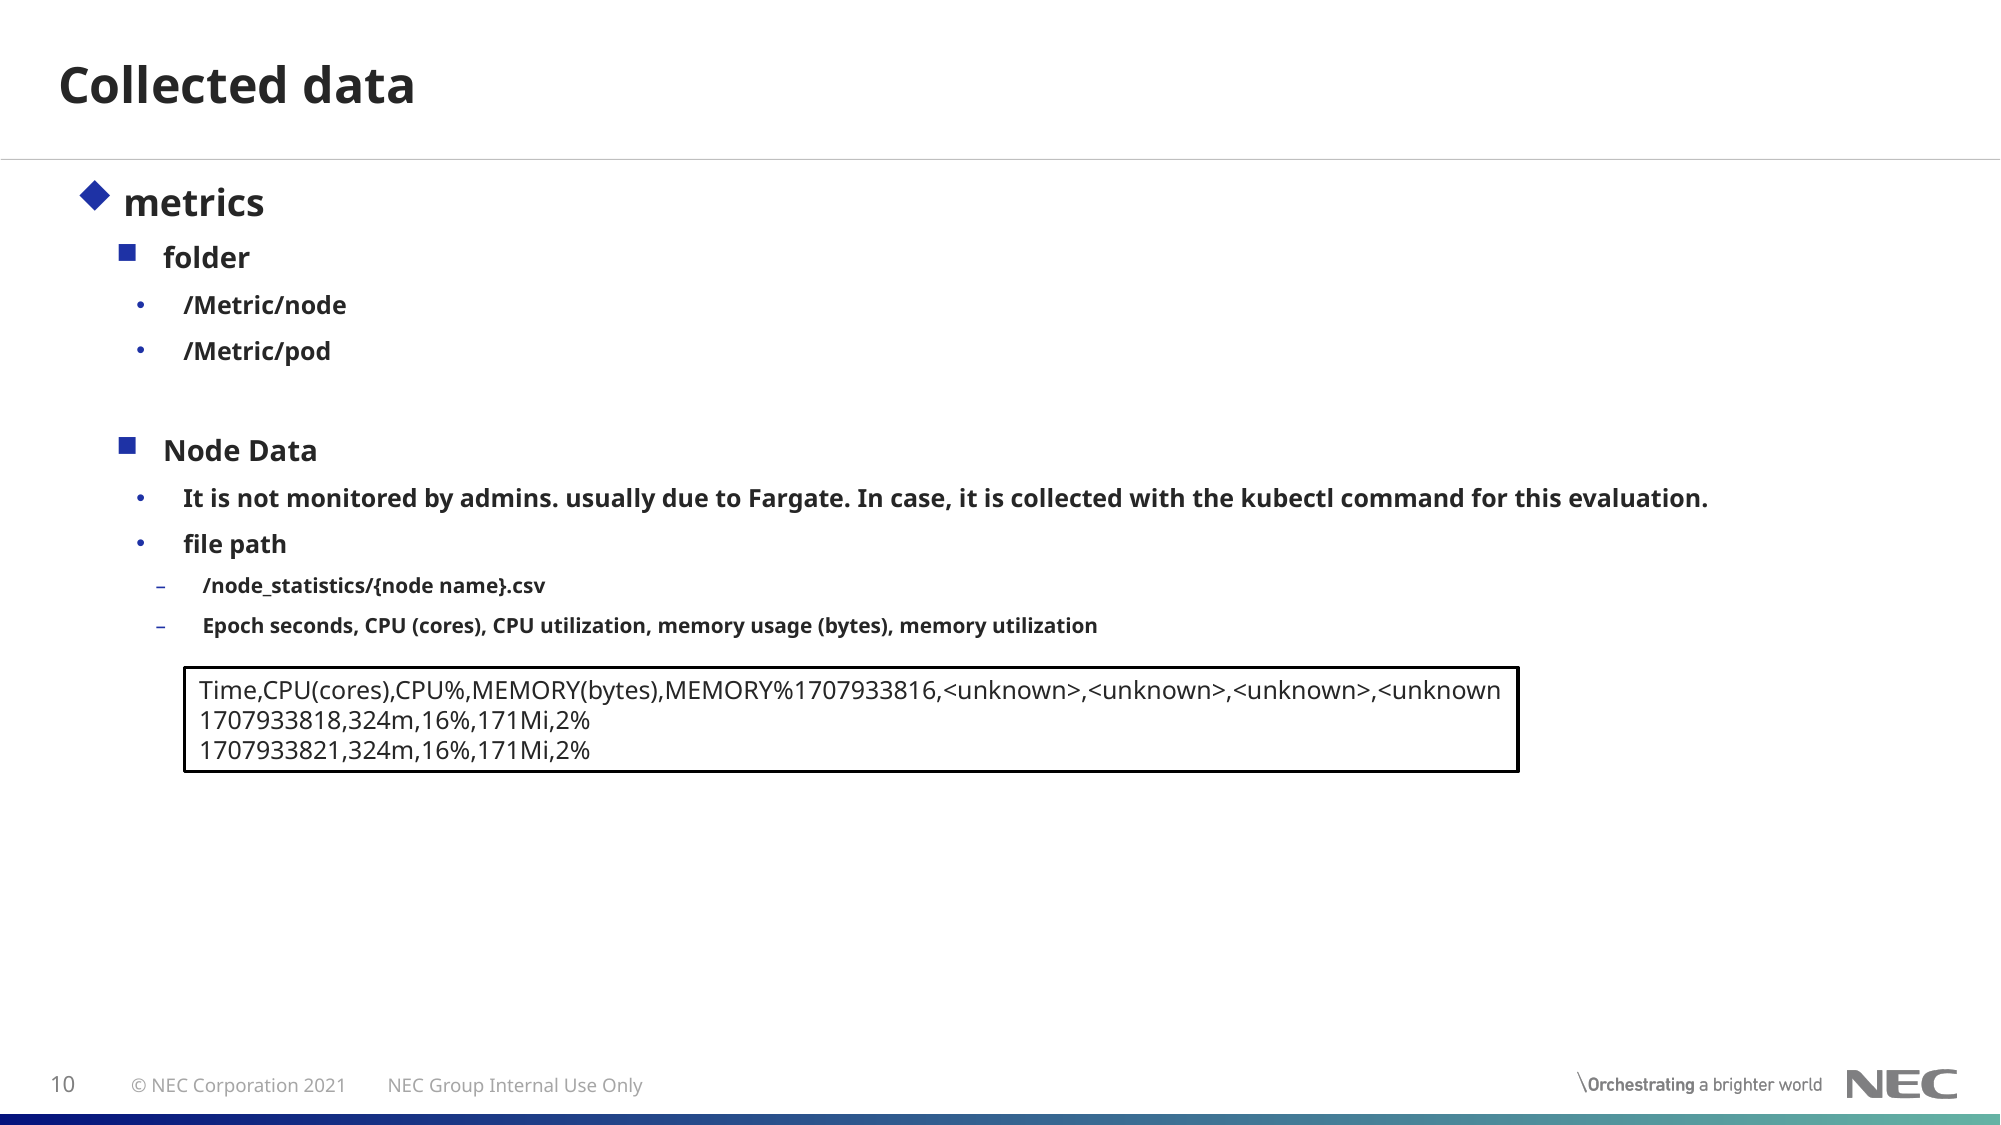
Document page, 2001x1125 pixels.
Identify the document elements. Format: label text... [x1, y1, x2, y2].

text_box Time,CPU(cores),CPU%,MEMORY(bytes),MEMORY%1707933816,<unknown>,<unknown>,<unknown>,<unknown 1707933818,324m,16%,171Mi,2% 1707933821,324m,16%,171Mi,2% [183, 666, 1520, 773]
text_box metrics folder /Metric/node /Metric/pod Node Data It is not monitored by admins. usually due to Fargate. In case, it is collected with the kubectl command for this evaluation. file path /node_statistics/{node name}.csv Epoch seconds, CPU (cores), CPU utilization, memory usage (bytes), memory utilization [43, 166, 1957, 1012]
title Collected data [43, 33, 1957, 135]
picture [0, 0, 2001, 1125]
